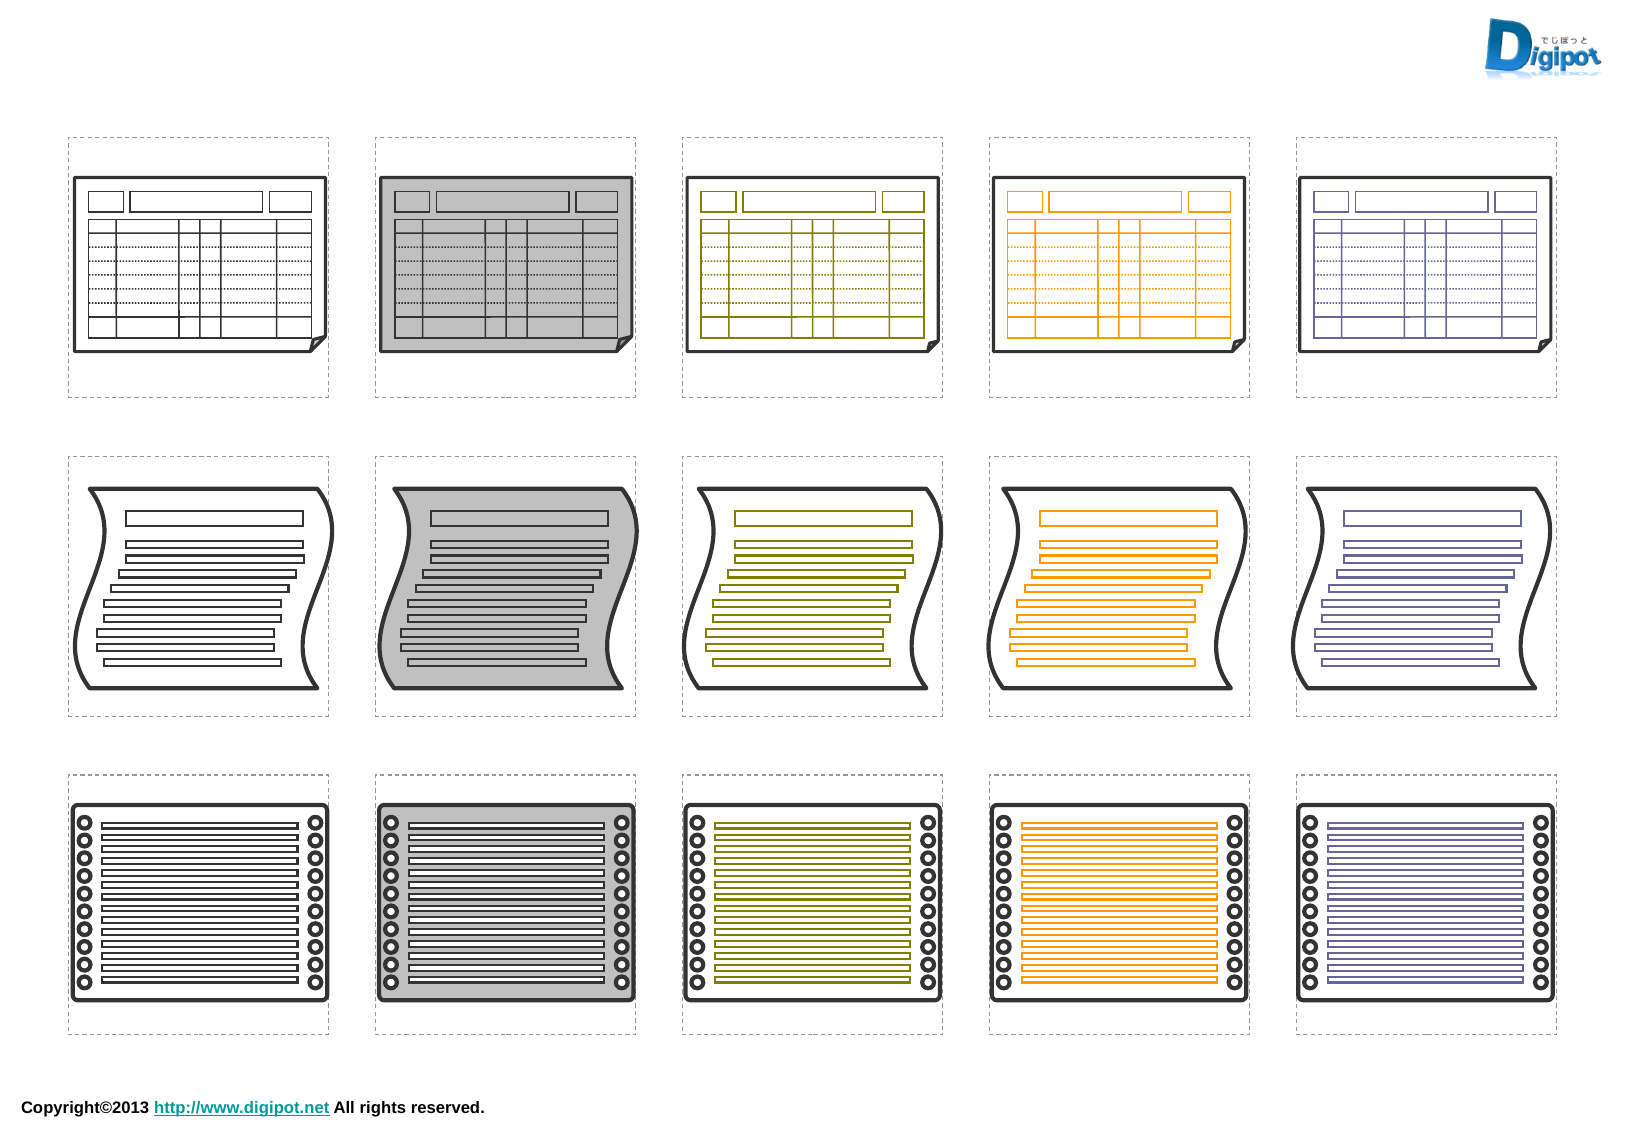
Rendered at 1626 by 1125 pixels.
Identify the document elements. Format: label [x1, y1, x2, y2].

text_box [1292, 488, 1551, 689]
text_box [686, 177, 939, 352]
text_box [991, 804, 1247, 1001]
text_box [378, 488, 638, 689]
text_box [683, 488, 942, 689]
text_box [74, 488, 333, 689]
text_box [987, 488, 1247, 689]
text_box [378, 804, 634, 1001]
text_box [72, 804, 328, 1001]
text_box [1299, 177, 1552, 352]
text_box [993, 177, 1245, 352]
picture [1485, 18, 1602, 82]
text_box [1298, 804, 1553, 1001]
text_box [685, 804, 941, 1001]
text_box [74, 177, 326, 352]
text_box [380, 177, 633, 352]
